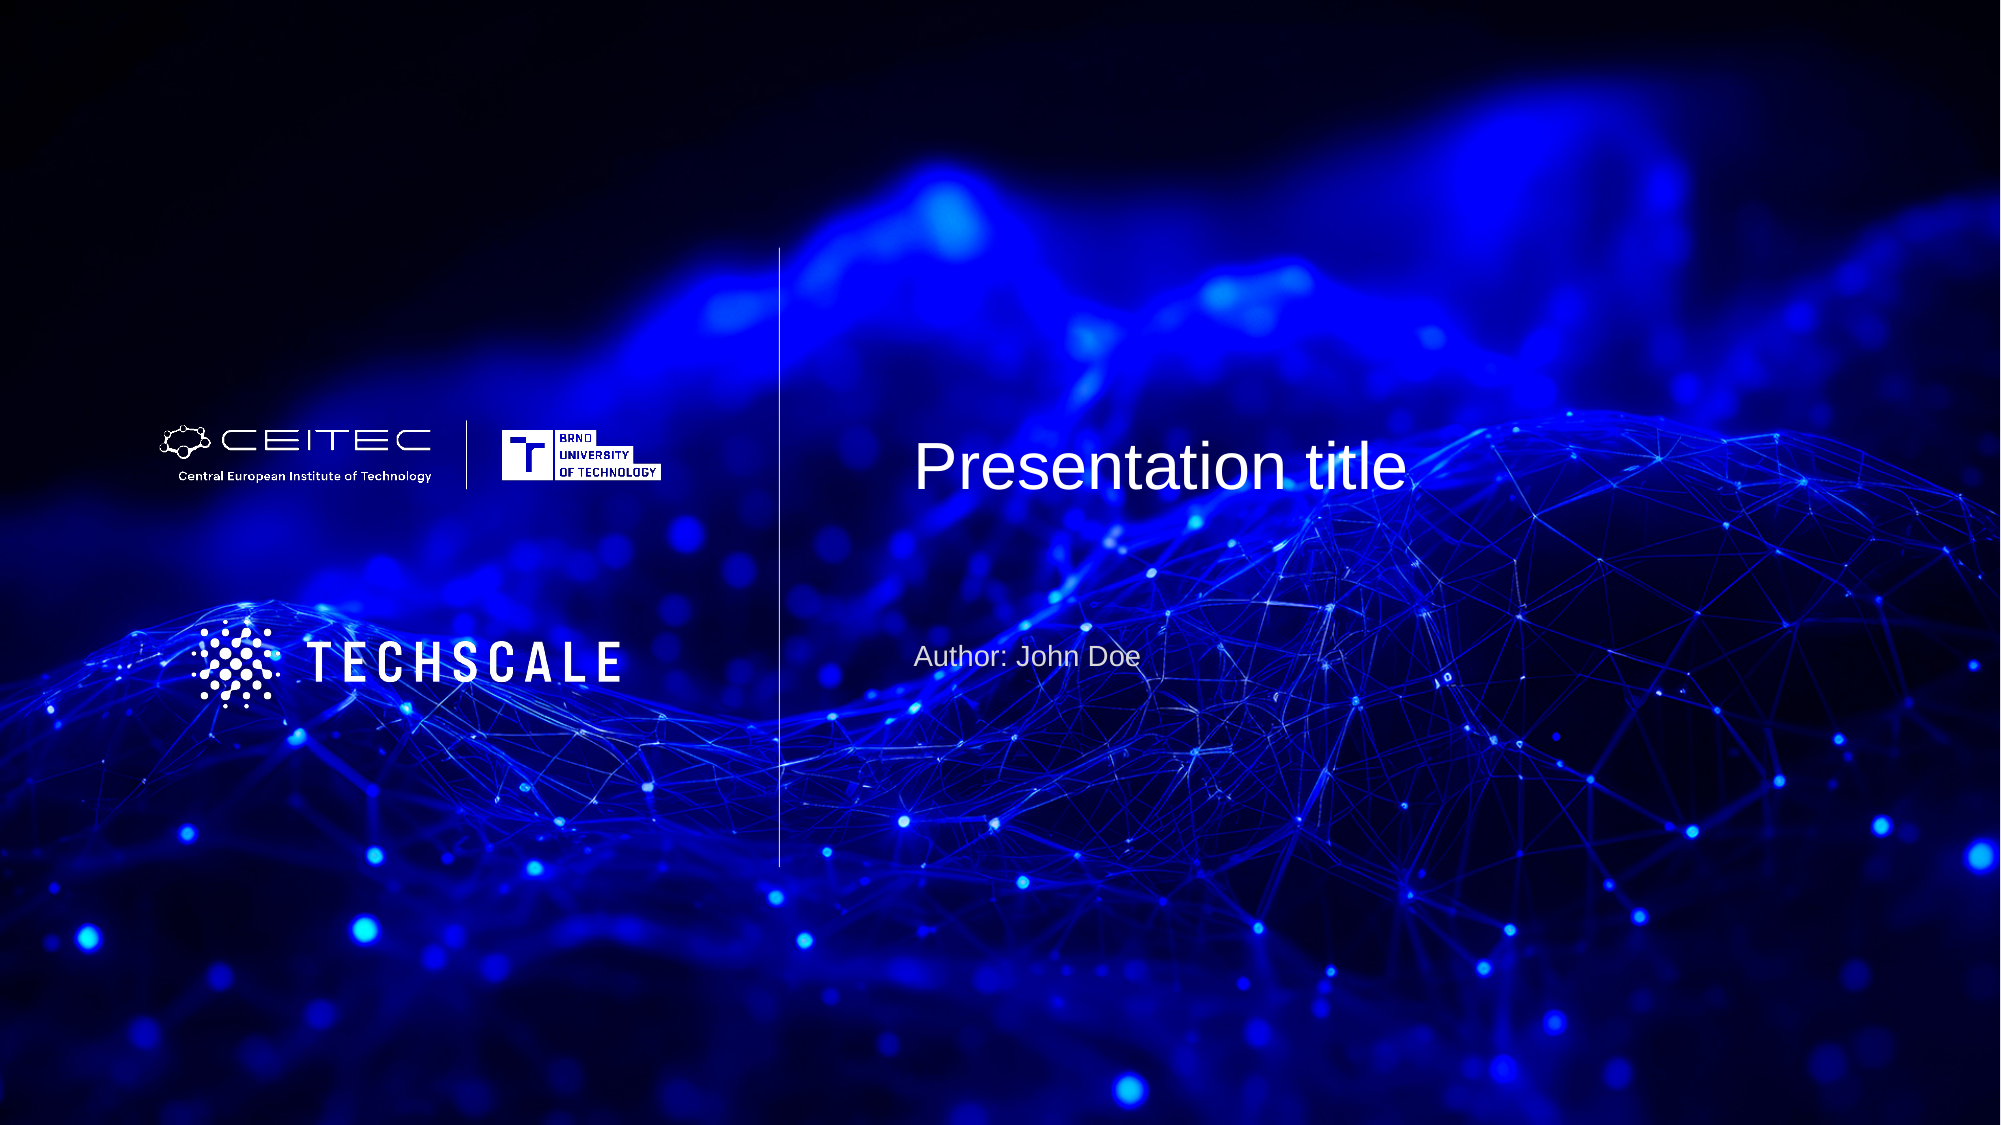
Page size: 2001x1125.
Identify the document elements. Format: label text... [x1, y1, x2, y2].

picture [0, 0, 2001, 1125]
text_box Presentation title [898, 415, 1843, 511]
text_box Author: John Doe [898, 630, 1550, 680]
